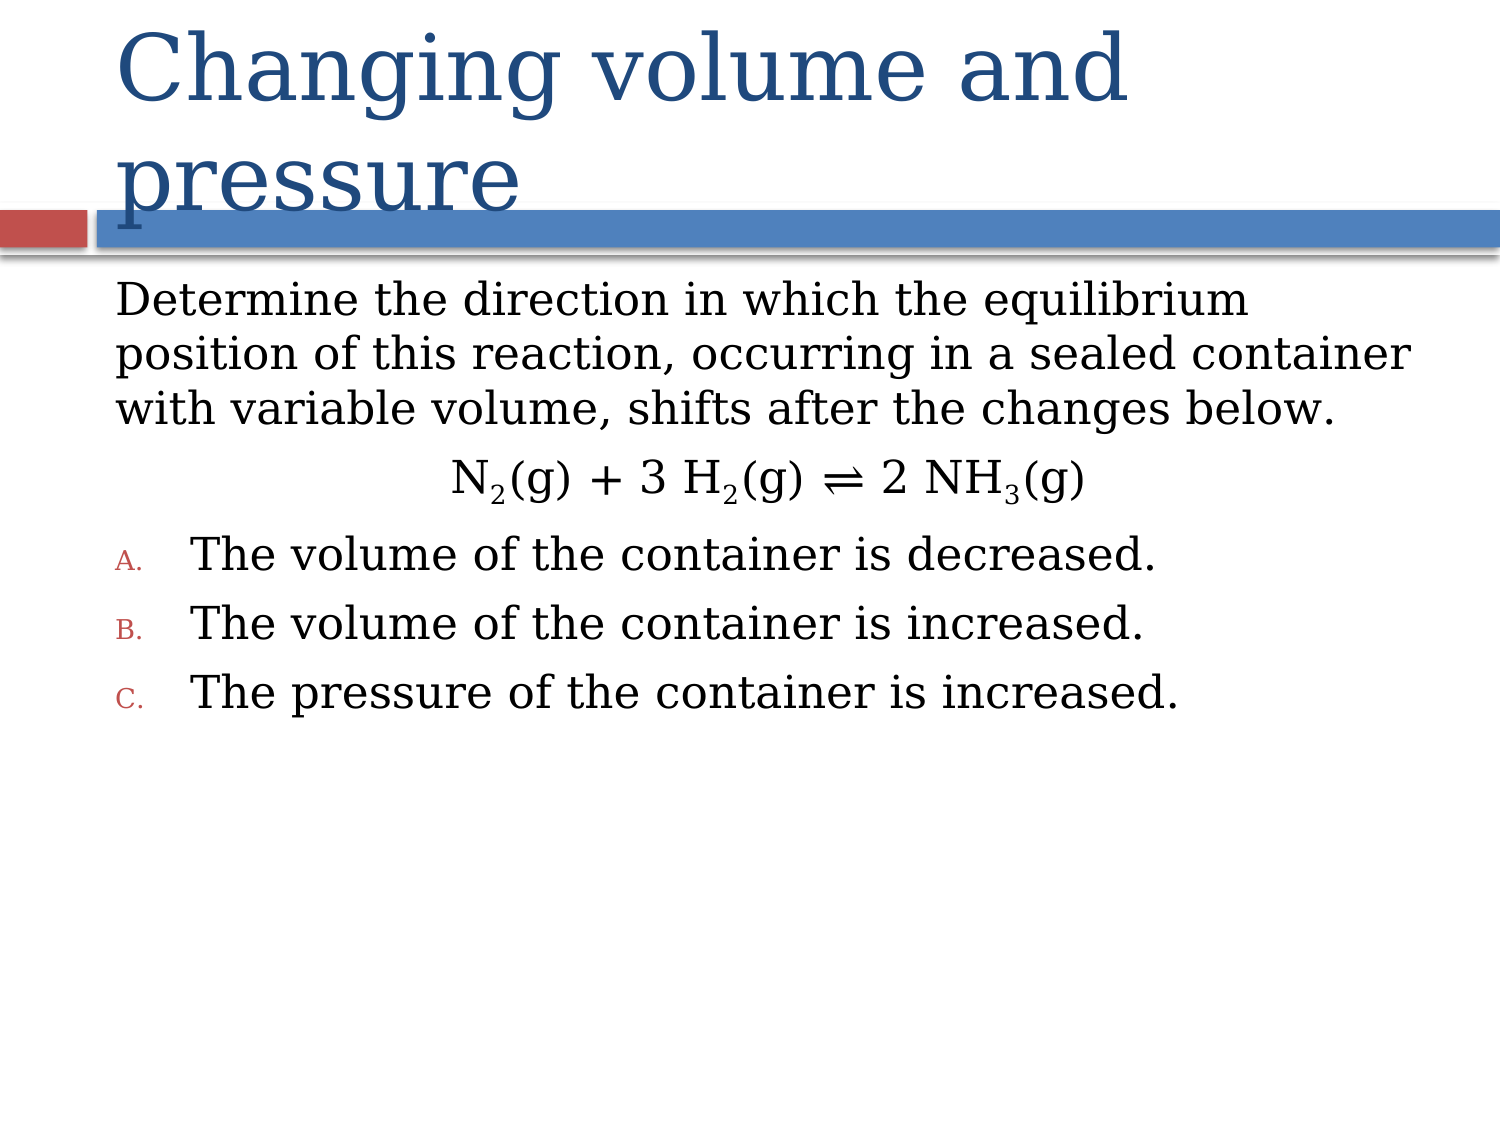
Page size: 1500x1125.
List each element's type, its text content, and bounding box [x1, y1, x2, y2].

title Changing volume and pressure [100, 37, 1438, 200]
list Determine the direction in which the equilibrium position of this reaction, occurring in a sealed container with variable volume, shifts after the changes below. N2(g) + 3 H2(g) ⇌ 2 NH3(g) The volume of the container is decreased. The volume of the container is increased. The pressure of the container is increased. [100, 262, 1438, 1000]
